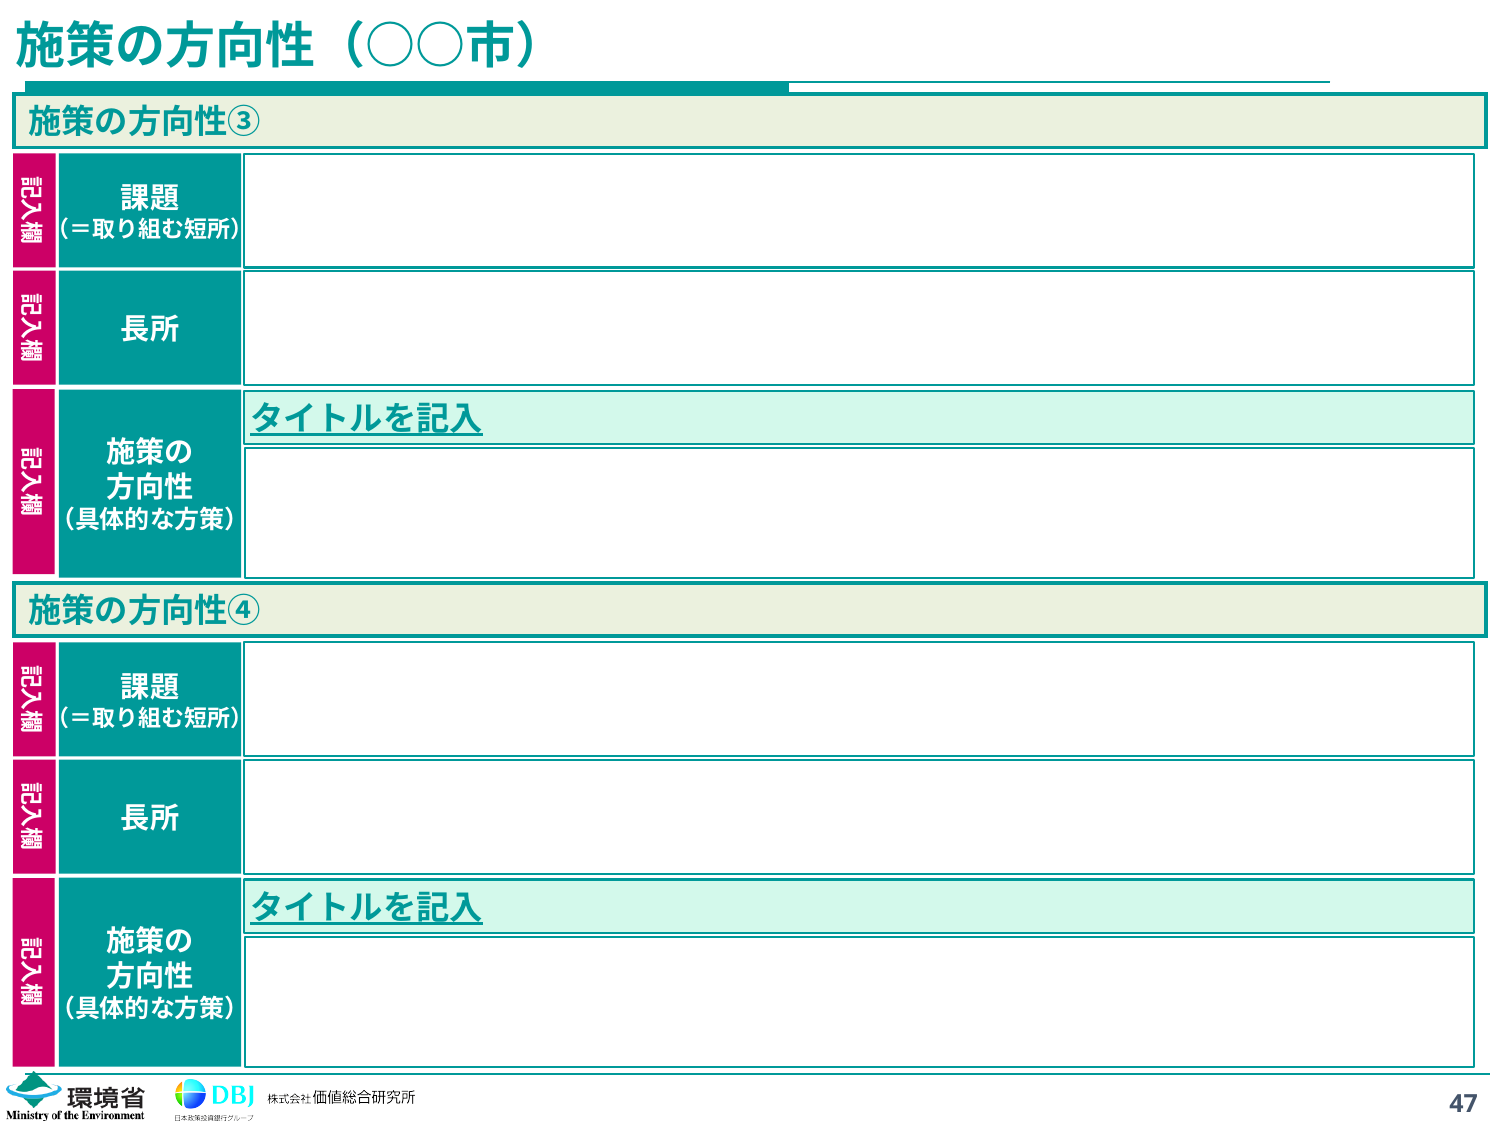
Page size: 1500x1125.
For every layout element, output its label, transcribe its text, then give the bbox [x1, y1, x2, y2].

slide_number 47 [1431, 1080, 1497, 1122]
text_box タイトルを記入 [244, 390, 1474, 445]
picture [2, 1071, 148, 1125]
text_box [244, 153, 1474, 268]
text_box [244, 936, 1474, 1067]
text_box [244, 270, 1474, 385]
text_box 長所 [58, 270, 242, 385]
text_box [244, 447, 1474, 578]
picture [171, 1075, 419, 1125]
text_box タイトルを記入 [244, 879, 1474, 934]
text_box 記入欄 [12, 878, 55, 1067]
text_box 記入欄 [13, 642, 56, 757]
title 施策の方向性（○○市） [0, 0, 1500, 82]
text_box 施策の方向性④ [13, 582, 1487, 637]
text_box 長所 [58, 759, 242, 874]
text_box 課題 （＝取り組む短所） [58, 642, 242, 757]
text_box 記入欄 [13, 270, 56, 385]
text_box 施策の 方向性 （具体的な方策） [58, 877, 242, 1067]
text_box 記入欄 [13, 153, 56, 268]
text_box [244, 759, 1474, 874]
text_box 施策の方向性③ [13, 93, 1487, 148]
text_box 記入欄 [12, 389, 55, 575]
text_box 記入欄 [13, 759, 56, 874]
text_box 課題 （＝取り組む短所） [58, 153, 242, 268]
text_box 施策の 方向性 （具体的な方策） [58, 389, 242, 578]
text_box [244, 642, 1474, 757]
